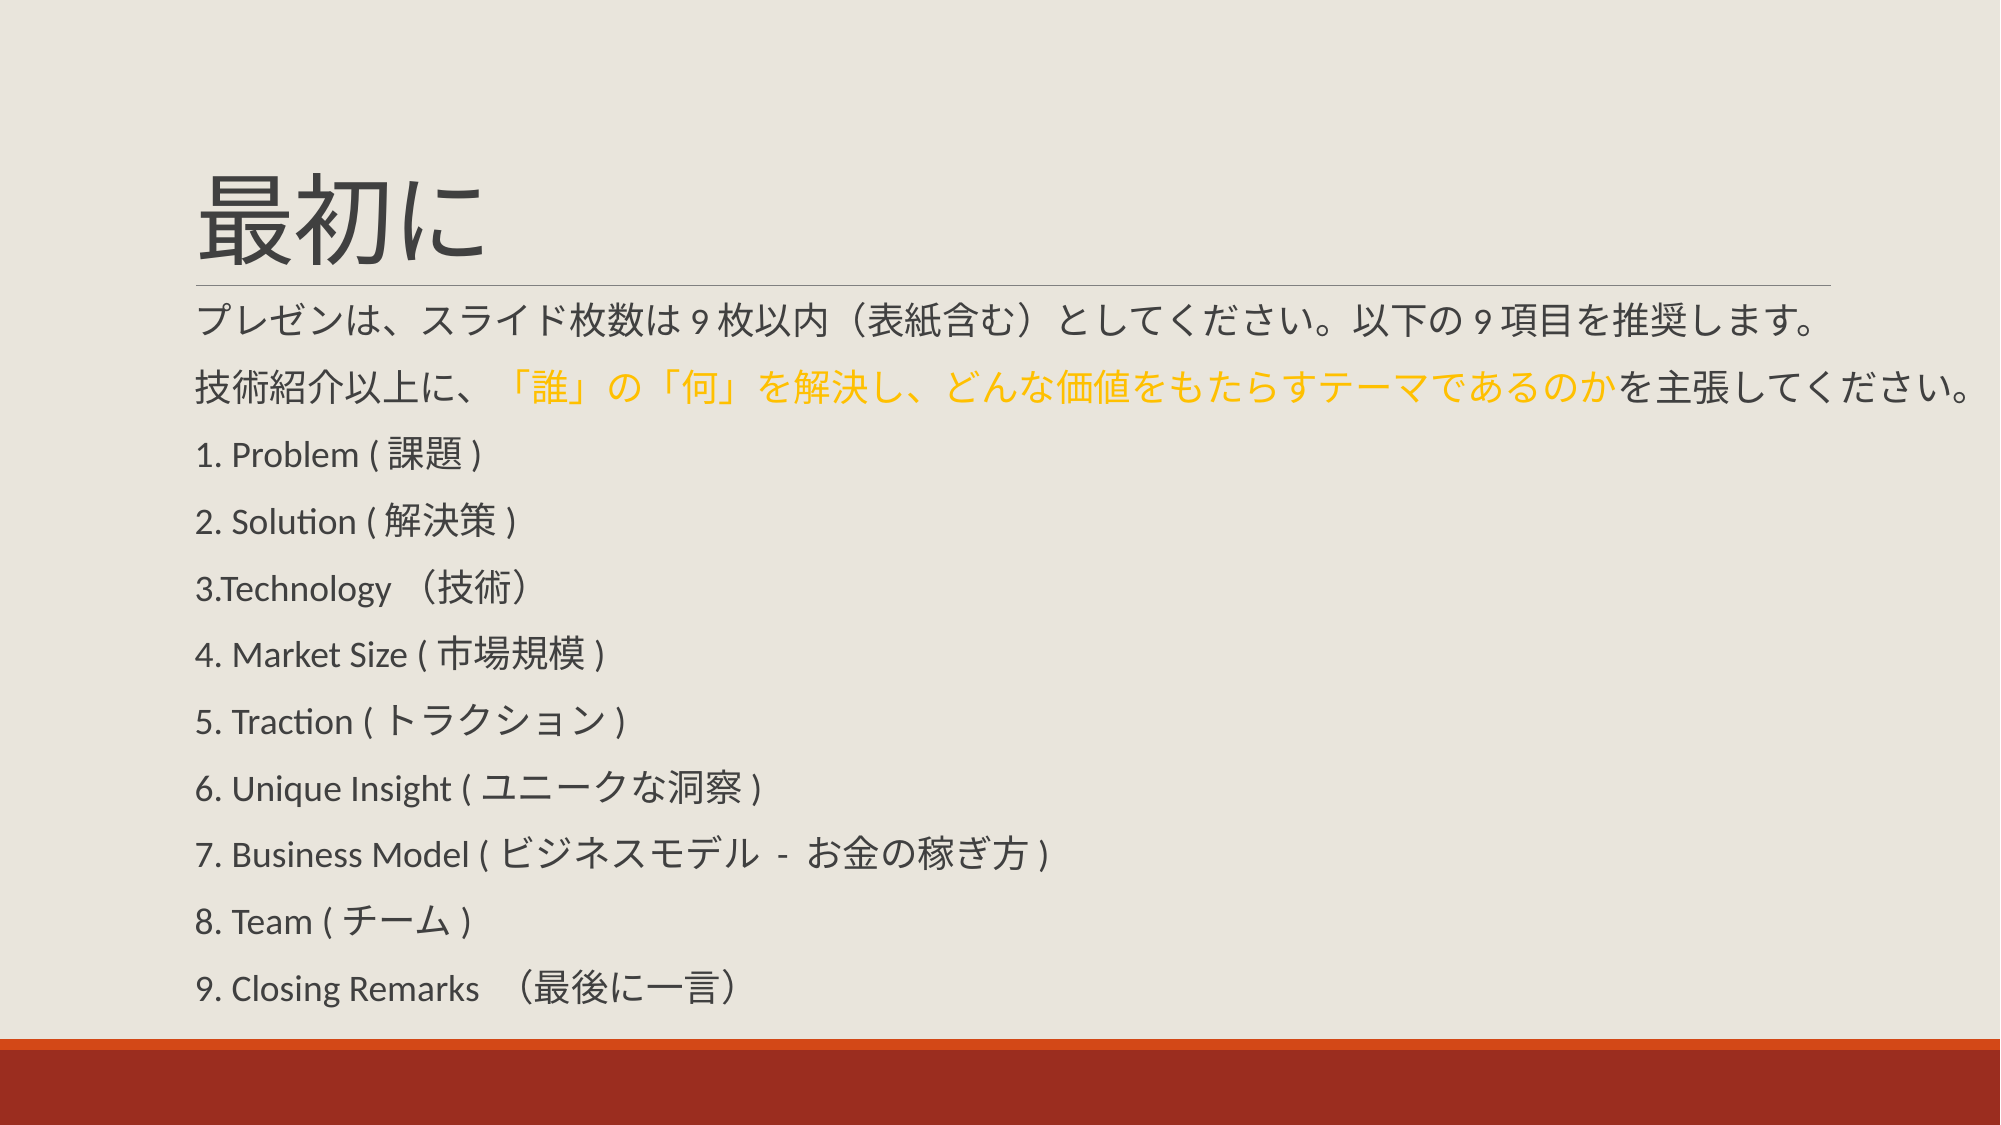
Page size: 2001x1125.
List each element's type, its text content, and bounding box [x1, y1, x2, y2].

list プレゼンは、スライド枚数は9枚以内（表紙含む）としてください。以下の9項目を推奨します。 技術紹介以上に、「誰」の「何」を解決し、どんな価値をもたらすテーマであるのかを主張してください。 1. Problem (課題) 2. Solution (解決策) 3.Technology（技術） 4. Market Size (市場規模) 5. Traction (トラクション) 6. Unique Insight (ユニークな洞察) 7. Business Model (ビジネスモデル - お金の稼ぎ方) 8. Team (チーム) 9. Closing Remarks （最後に一言） [180, 294, 1975, 1032]
title 最初に [180, 47, 1830, 285]
